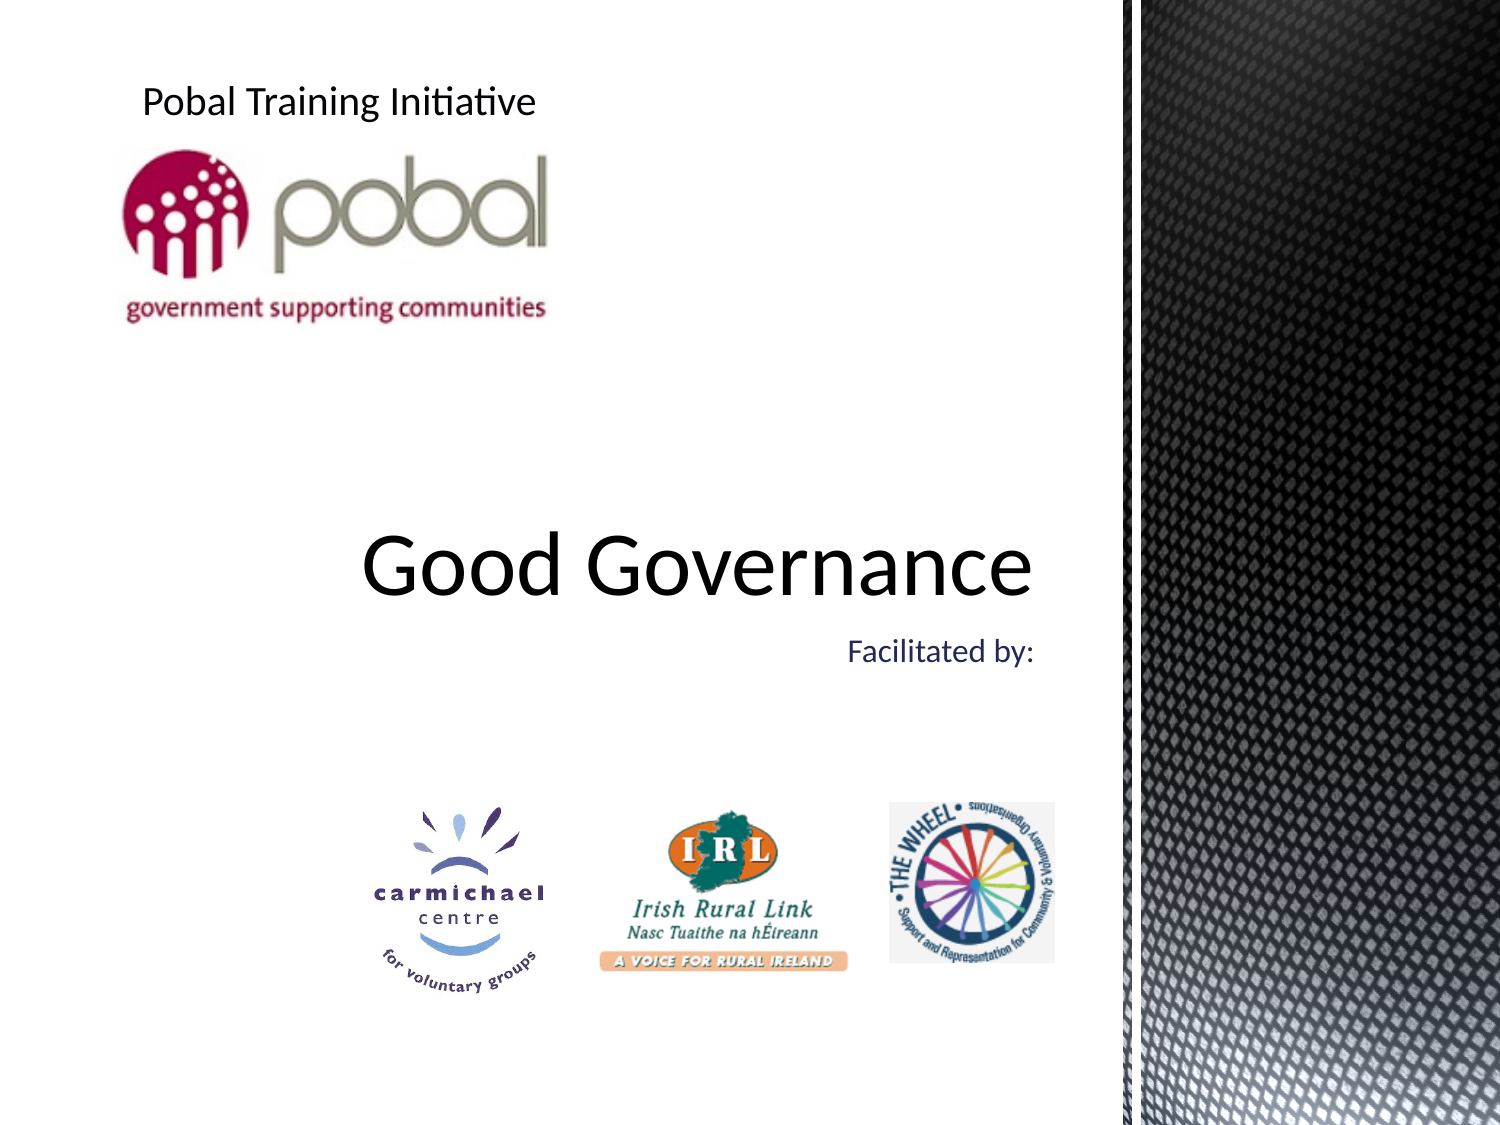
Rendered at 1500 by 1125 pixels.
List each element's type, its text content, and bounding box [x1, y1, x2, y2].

picture [359, 797, 867, 1006]
title Good Governance [316, 385, 1050, 622]
text_box Pobal Training Initiative [99, 66, 609, 132]
picture [117, 148, 553, 327]
subtitle Facilitated by: [399, 622, 1050, 938]
picture [889, 802, 1055, 963]
picture [1123, 0, 1500, 1125]
